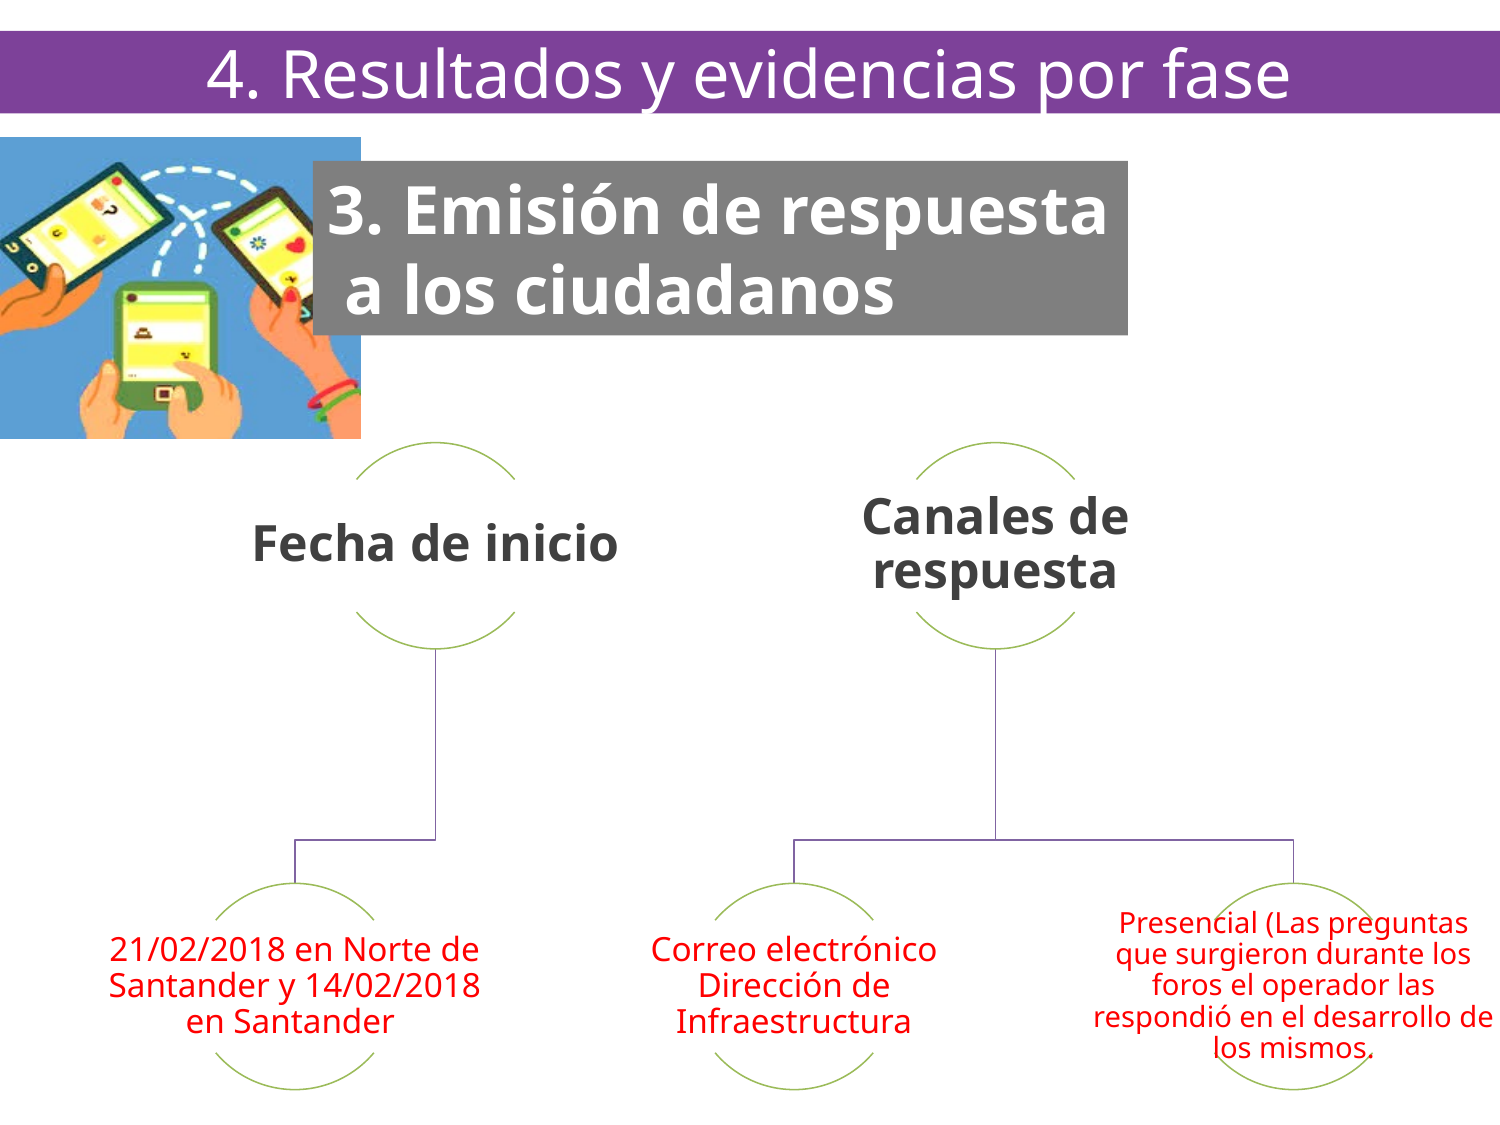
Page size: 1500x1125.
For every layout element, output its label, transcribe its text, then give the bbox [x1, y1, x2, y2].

text_box 4. Resultados y evidencias por fase [0, 29, 1500, 116]
picture [0, 136, 361, 439]
text_box 3. Emisión de respuesta a los ciudadanos [365, 160, 1128, 336]
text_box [88, 479, 1500, 1125]
